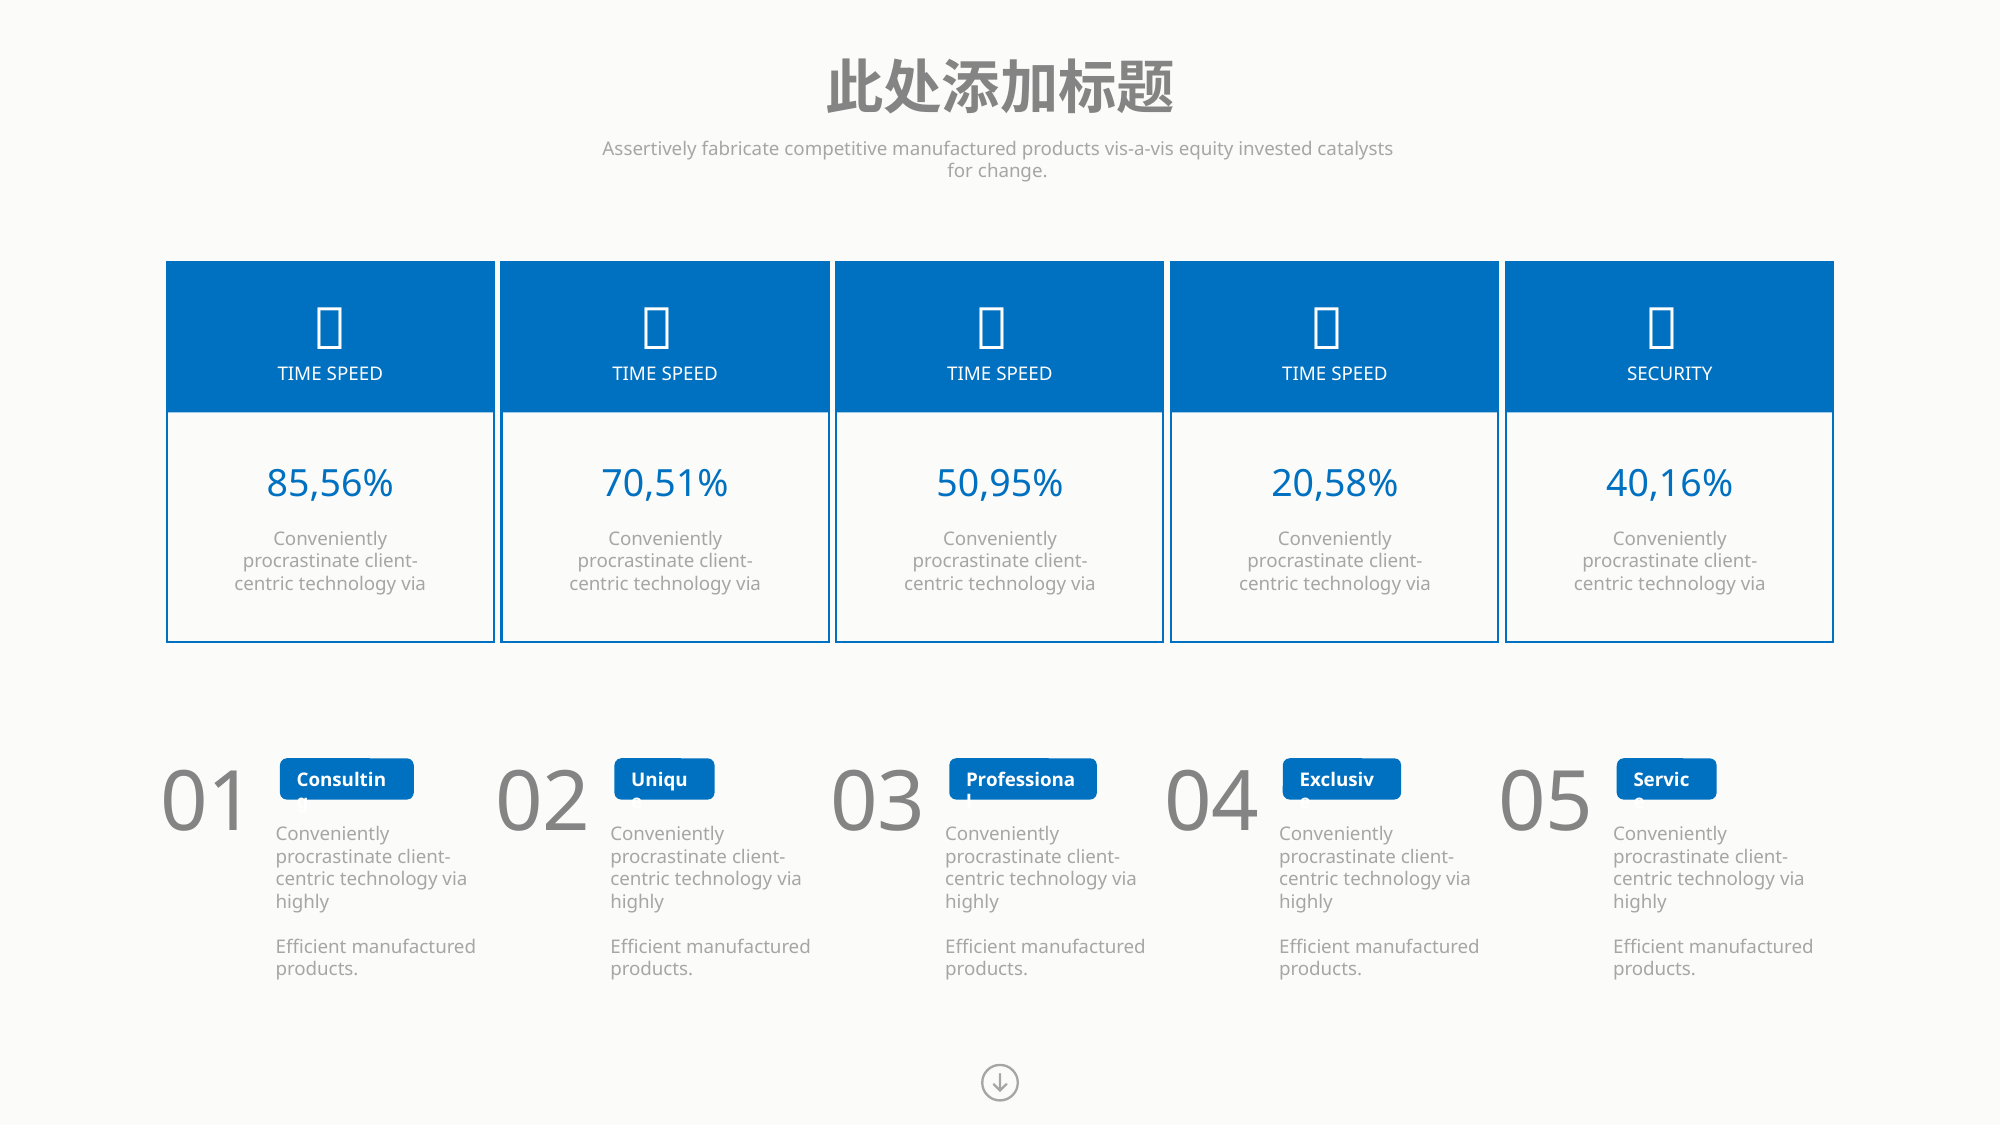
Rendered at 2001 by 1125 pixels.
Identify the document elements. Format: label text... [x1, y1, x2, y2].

text_box Conveniently procrastinate client-centric technology via highly Efficient manufactured products. [1598, 814, 1832, 987]
text_box Conveniently procrastinate client-centric technology via highly Efficient manufactured products. [260, 814, 494, 987]
text_box Consulting [279, 758, 414, 800]
text_box Professional [949, 758, 1097, 800]
text_box Service [1616, 758, 1717, 800]
text_box 85,56% Conveniently procrastinate client-centric technology via [207, 451, 453, 602]
text_box 70,51% Conveniently procrastinate client-centric technology via [542, 451, 788, 602]
text_box [166, 261, 495, 643]
text_box Unique [614, 758, 715, 800]
text_box [1505, 261, 1834, 643]
text_box Conveniently procrastinate client-centric technology via highly Efficient manufactured products. [930, 814, 1164, 987]
text_box 40,16% Conveniently procrastinate client-centric technology via [1547, 451, 1793, 602]
text_box 此处添加标题 [810, 43, 1190, 128]
text_box 02 [480, 740, 606, 855]
text_box 20,58% Conveniently procrastinate client-centric technology via [1212, 451, 1458, 602]
text_box 01 [145, 740, 271, 855]
text_box [500, 261, 830, 643]
text_box [835, 261, 1164, 643]
text_box 03 [815, 740, 941, 855]
text_box 04 [1149, 740, 1275, 855]
text_box Conveniently procrastinate client-centric technology via highly Efficient manufactured products. [1264, 814, 1498, 987]
text_box [1170, 261, 1499, 643]
text_box Exclusive [1282, 758, 1402, 800]
text_box 50,95% Conveniently procrastinate client-centric technology via [877, 451, 1123, 602]
text_box Assertively fabricate competitive manufactured products vis-a-vis equity invested catalysts for change. [587, 128, 1413, 189]
text_box [981, 1063, 1019, 1102]
text_box 05 [1483, 740, 1609, 855]
text_box Conveniently procrastinate client-centric technology via highly Efficient manufactured products. [595, 814, 829, 987]
